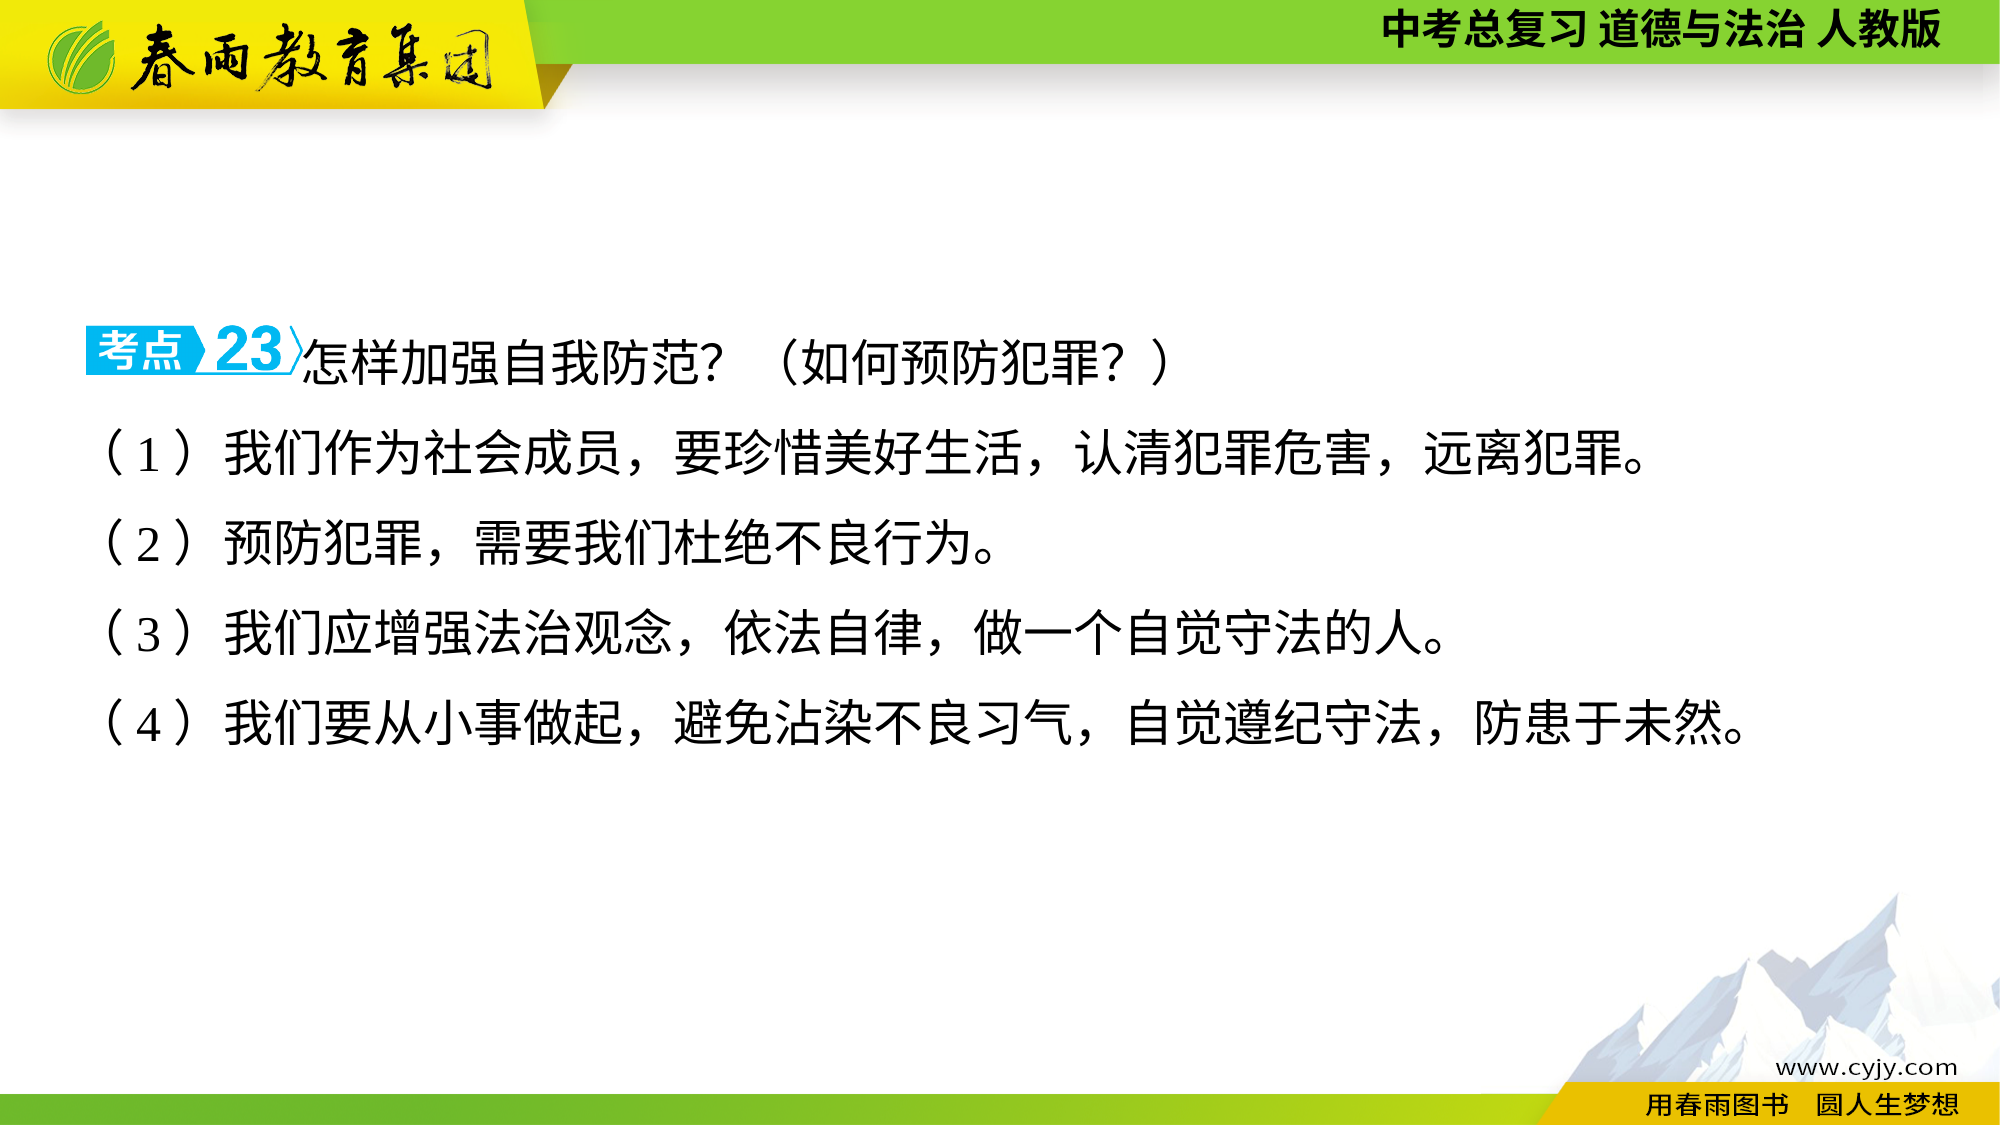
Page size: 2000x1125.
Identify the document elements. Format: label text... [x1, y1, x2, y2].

picture [0, 0, 2000, 1125]
list 怎样加强自我防范？（如何预防犯罪？） （1）我们作为社会成员，要珍惜美好生活，认清犯罪危害，远离犯罪。 （2）预防犯罪，需要我们杜绝不良行为。 （3）我们应增强法治观念，依法自律，做一个自觉守法的人。 （4）我们要从小事做起，避免沾染不良习气，自觉遵纪守法，防患于未然。 [59, 293, 1944, 752]
